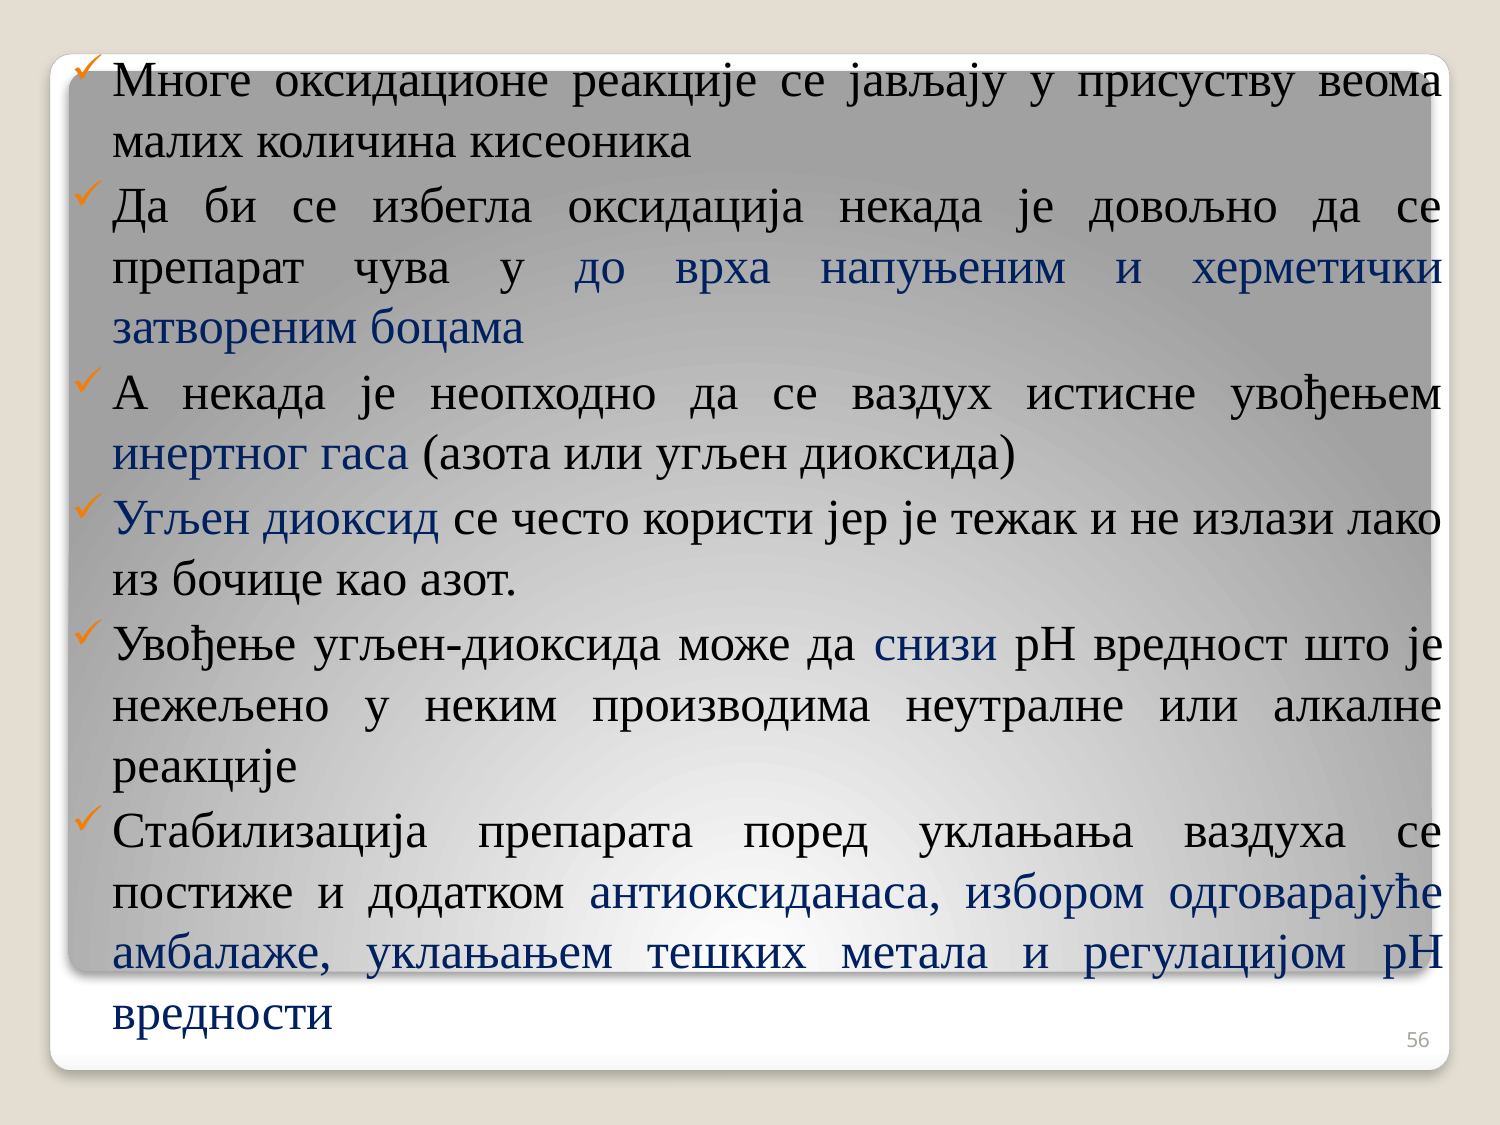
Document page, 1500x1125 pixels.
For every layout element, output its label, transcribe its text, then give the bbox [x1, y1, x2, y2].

slide_number 56 [1369, 1002, 1445, 1063]
list Многе оксидационе реакције се јављају у присуству веома малих количина кисеоника Да би се избегла оксидација некада је довољно да се препарат чува у до врха напуњеним и херметички затвореним боцама А некада је неопходно да се ваздух истисне увођењем инертног гаса (азота или угљен диоксида) Угљен диоксид се често користи јер је тежак и не излази лако из бочице као азот. Увођење угљен-диоксида може да снизи pH вредност што је нежељено у неким производима неутралне или алкалне реакције Стабилизација препарата поред уклањања ваздуха се постиже и додатком антиоксиданаса, избором одговарајуће амбалаже, уклањањем тешких метала и регулацијом pH вредности [41, 30, 1459, 1059]
